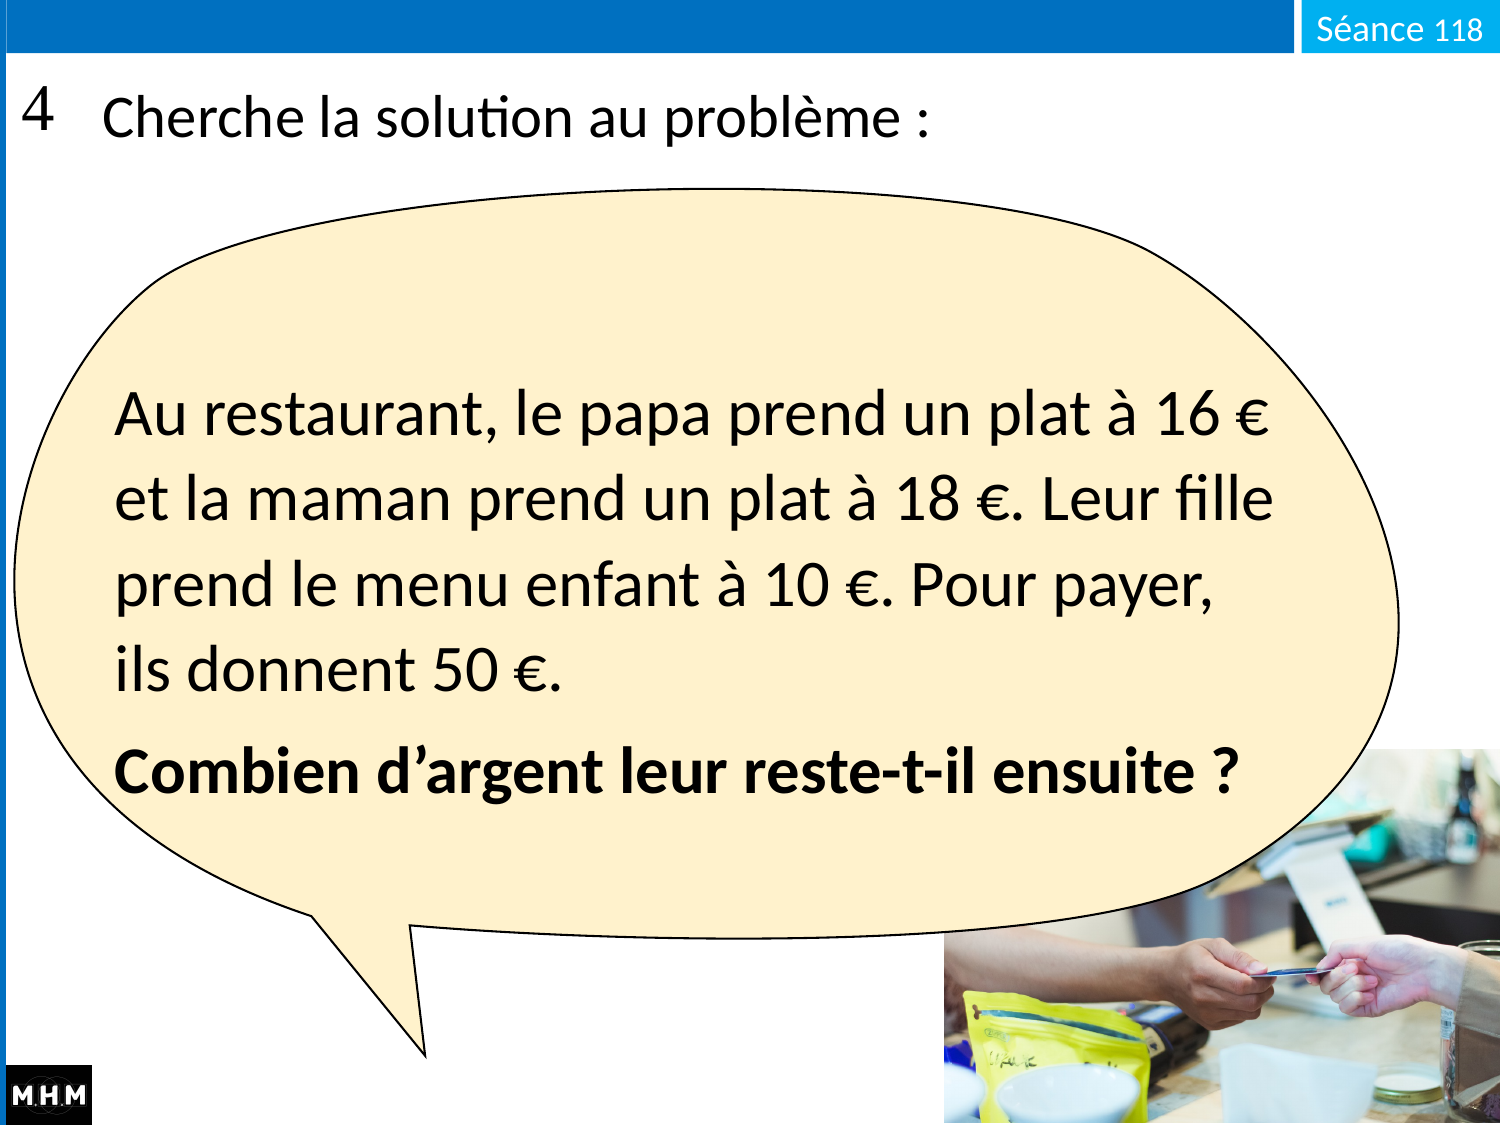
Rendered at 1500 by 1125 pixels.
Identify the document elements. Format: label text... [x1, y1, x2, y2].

title Cherche la solution au problème : [87, 32, 1382, 158]
text_box Au restaurant, le papa prend un plat à 16 € et la maman prend un plat à 18 €. Leur fille prend le menu enfant à 10 €. Pour payer, ils donnent 50 €. Combien d’argent leur reste-t-il ensuite ? [99, 355, 1298, 815]
text_box [1298, 377, 1400, 749]
text_box [122, 815, 944, 1060]
picture [944, 749, 1500, 1123]
text_box [13, 187, 1279, 793]
picture [6, 1065, 92, 1125]
